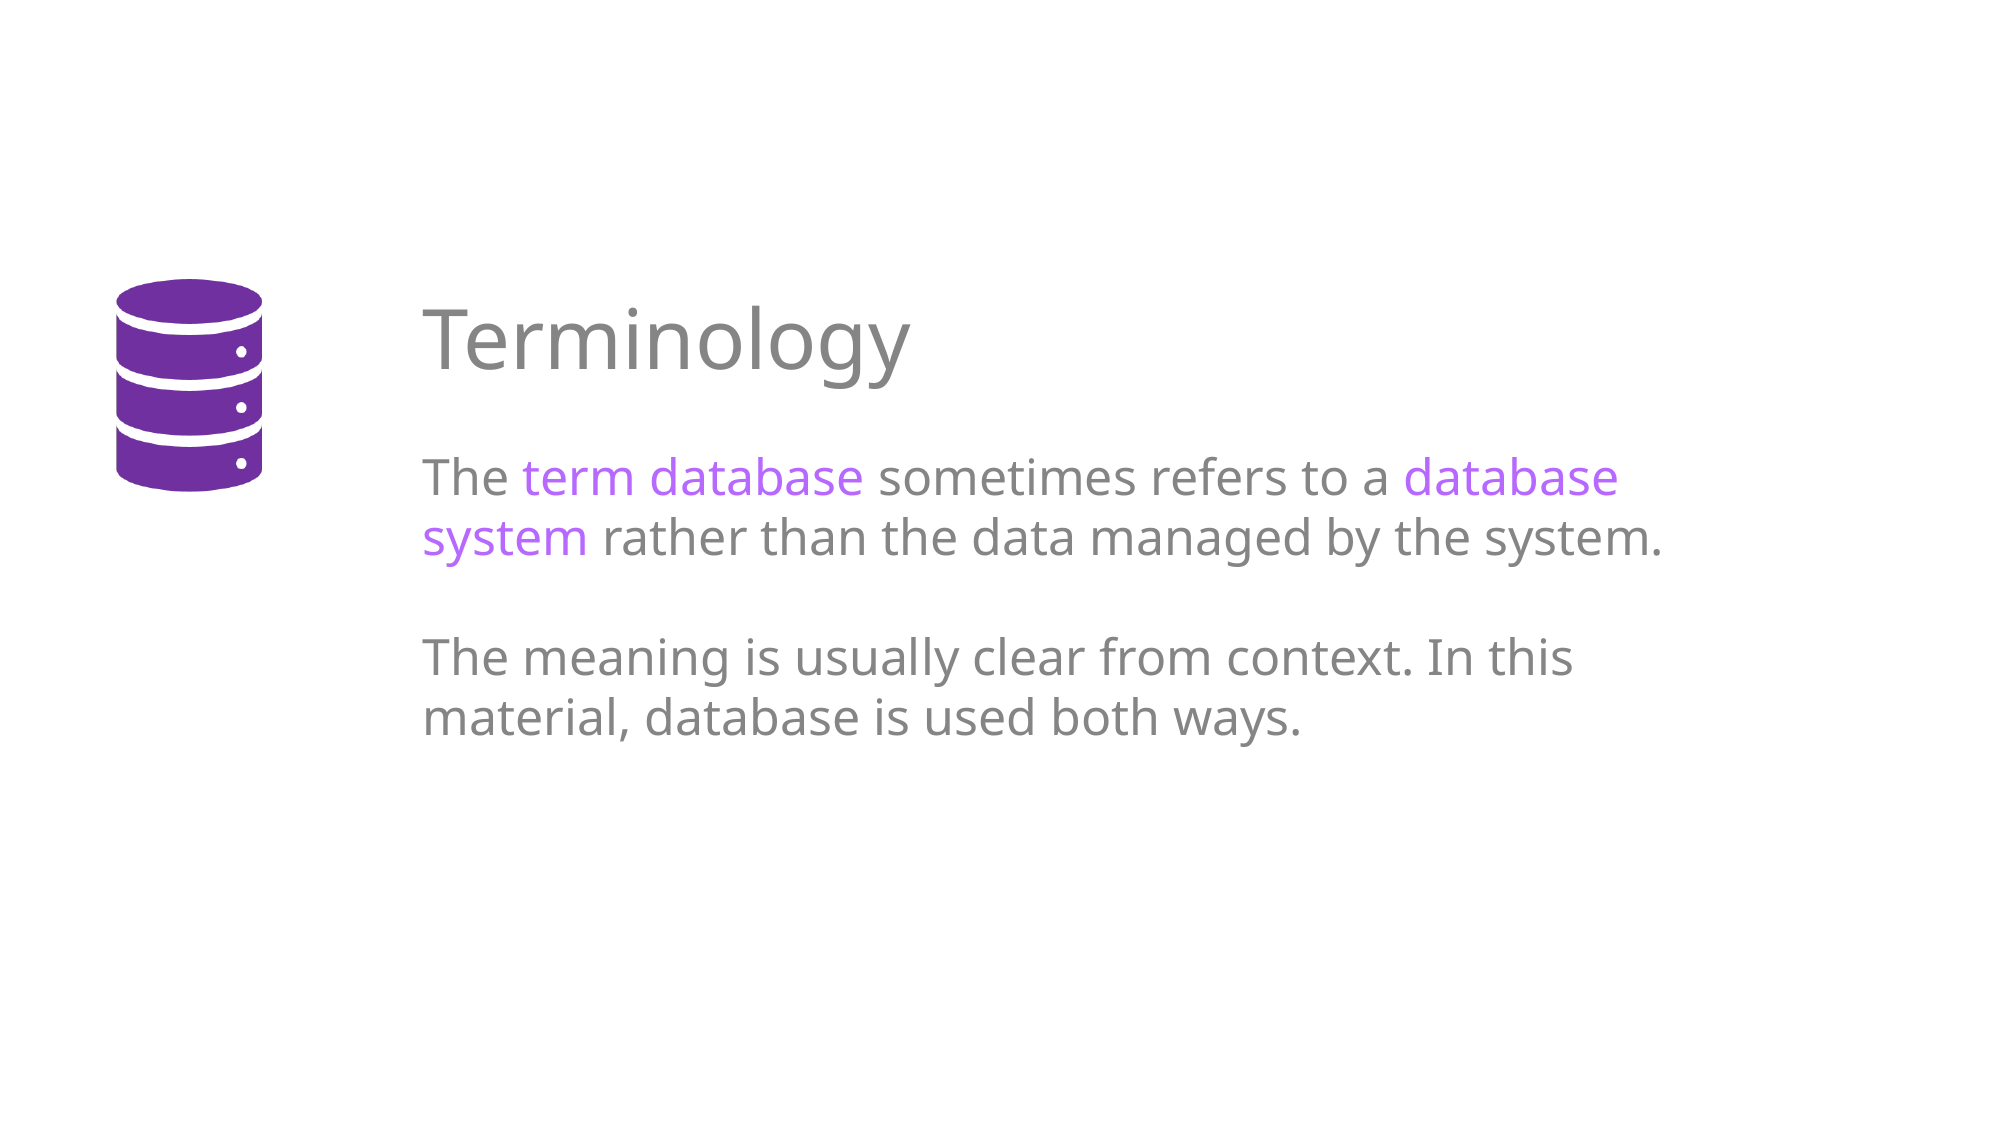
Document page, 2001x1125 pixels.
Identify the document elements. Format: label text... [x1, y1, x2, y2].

picture [64, 251, 314, 519]
text_box Terminology The term database sometimes refers to a database system rather than the data managed by the system. The meaning is usually clear from context. In this material, database is used both ways. [407, 278, 1761, 754]
